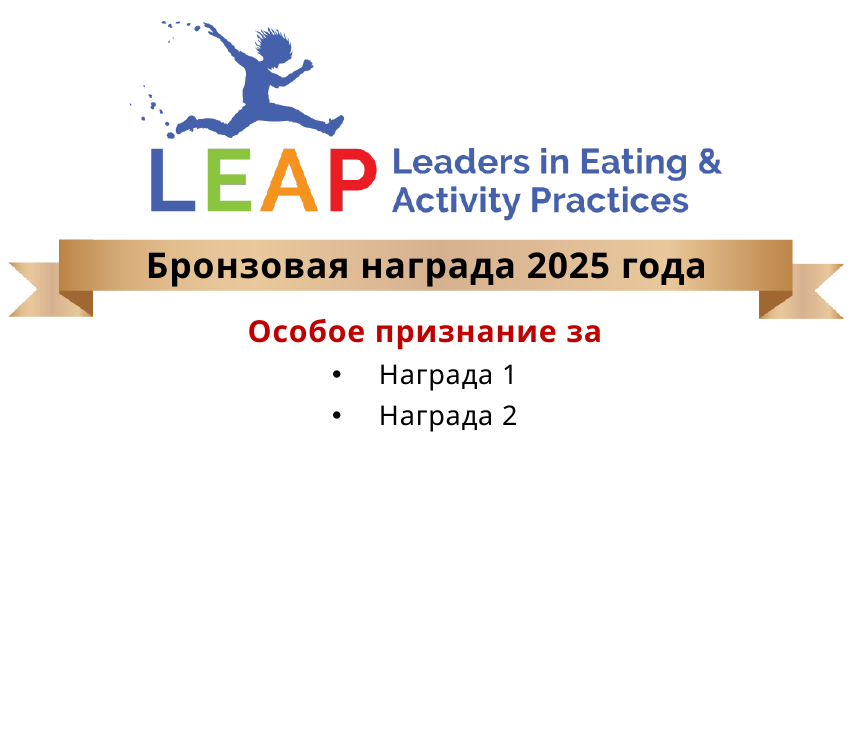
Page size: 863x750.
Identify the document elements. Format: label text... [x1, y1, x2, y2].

list Особое признание за Награда 1 Награда 2 [92, 309, 758, 604]
title Бронзовая награда 2025 года [65, 240, 788, 294]
picture [1, 0, 863, 338]
